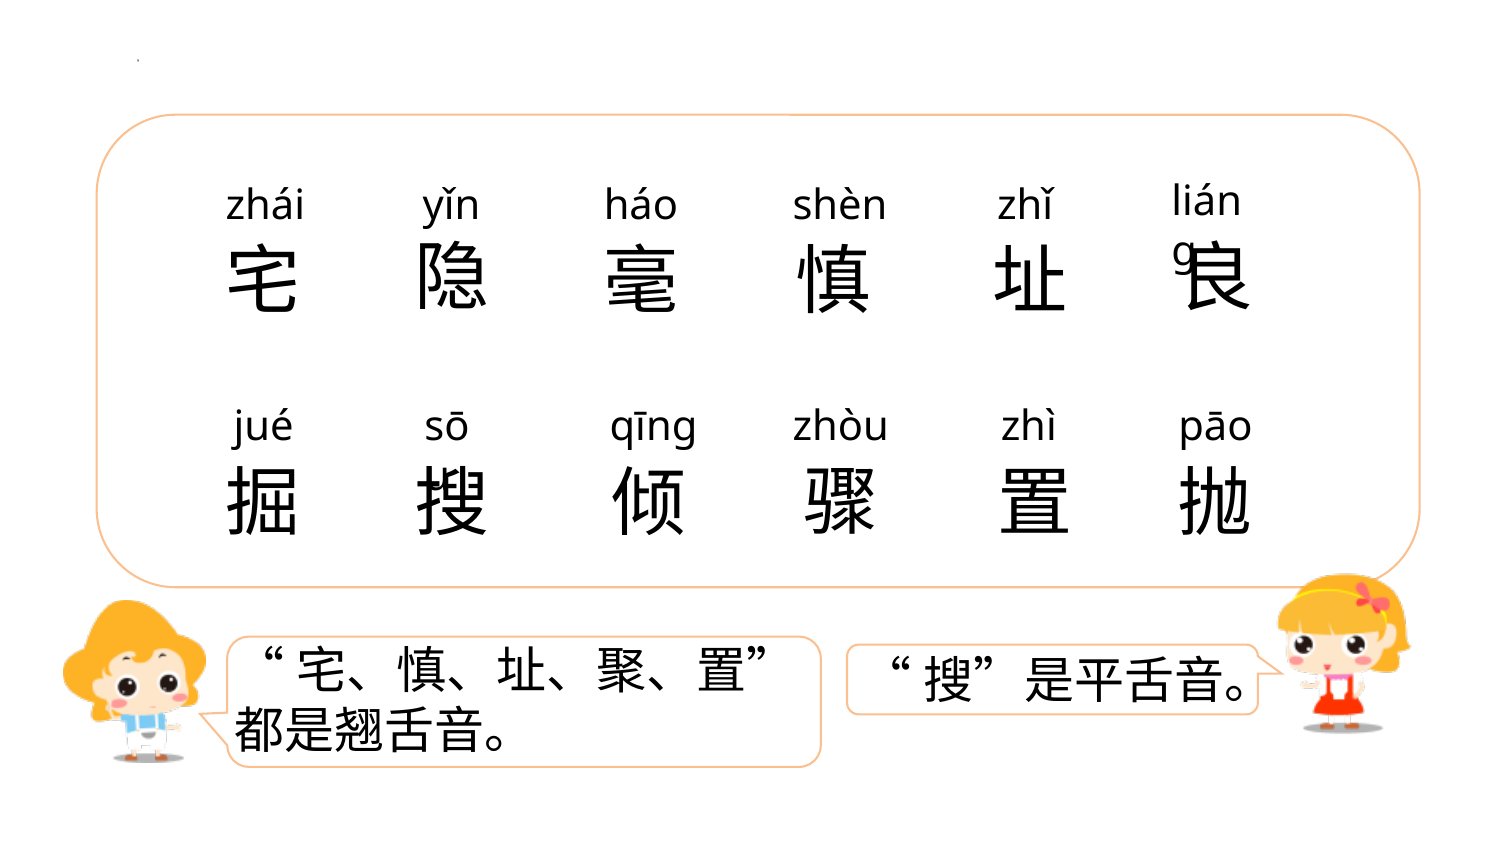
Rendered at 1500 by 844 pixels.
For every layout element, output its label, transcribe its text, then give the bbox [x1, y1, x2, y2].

picture [63, 599, 206, 763]
text_box 址 [977, 225, 1096, 331]
text_box zhì [985, 391, 1088, 457]
text_box shèn [777, 170, 907, 236]
text_box zhái [210, 170, 327, 236]
text_box 慎 [781, 236, 900, 331]
text_box jué [218, 391, 321, 457]
text_box 毫 [588, 225, 707, 331]
text_box pāo [1163, 391, 1280, 457]
text_box 置 [982, 447, 1101, 552]
text_box 抛 [1162, 447, 1262, 552]
text_box yǐn [407, 170, 510, 236]
text_box 搜 [399, 447, 518, 552]
text_box 良 [1163, 222, 1282, 328]
text_box zhòu [777, 391, 919, 457]
text_box sōu [409, 391, 501, 506]
text_box qīng [594, 391, 736, 457]
text_box [95, 113, 1421, 589]
text_box háo [589, 170, 743, 236]
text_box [219, 630, 834, 767]
text_box 骤 [788, 457, 907, 551]
picture [1255, 563, 1434, 742]
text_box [847, 641, 1255, 718]
text_box 倾 [596, 457, 715, 552]
text_box 隐 [399, 221, 518, 327]
text_box 宅 [210, 225, 329, 331]
text_box liáng [1156, 166, 1280, 282]
text_box 掘 [210, 447, 329, 552]
text_box zhǐ [982, 170, 1092, 236]
